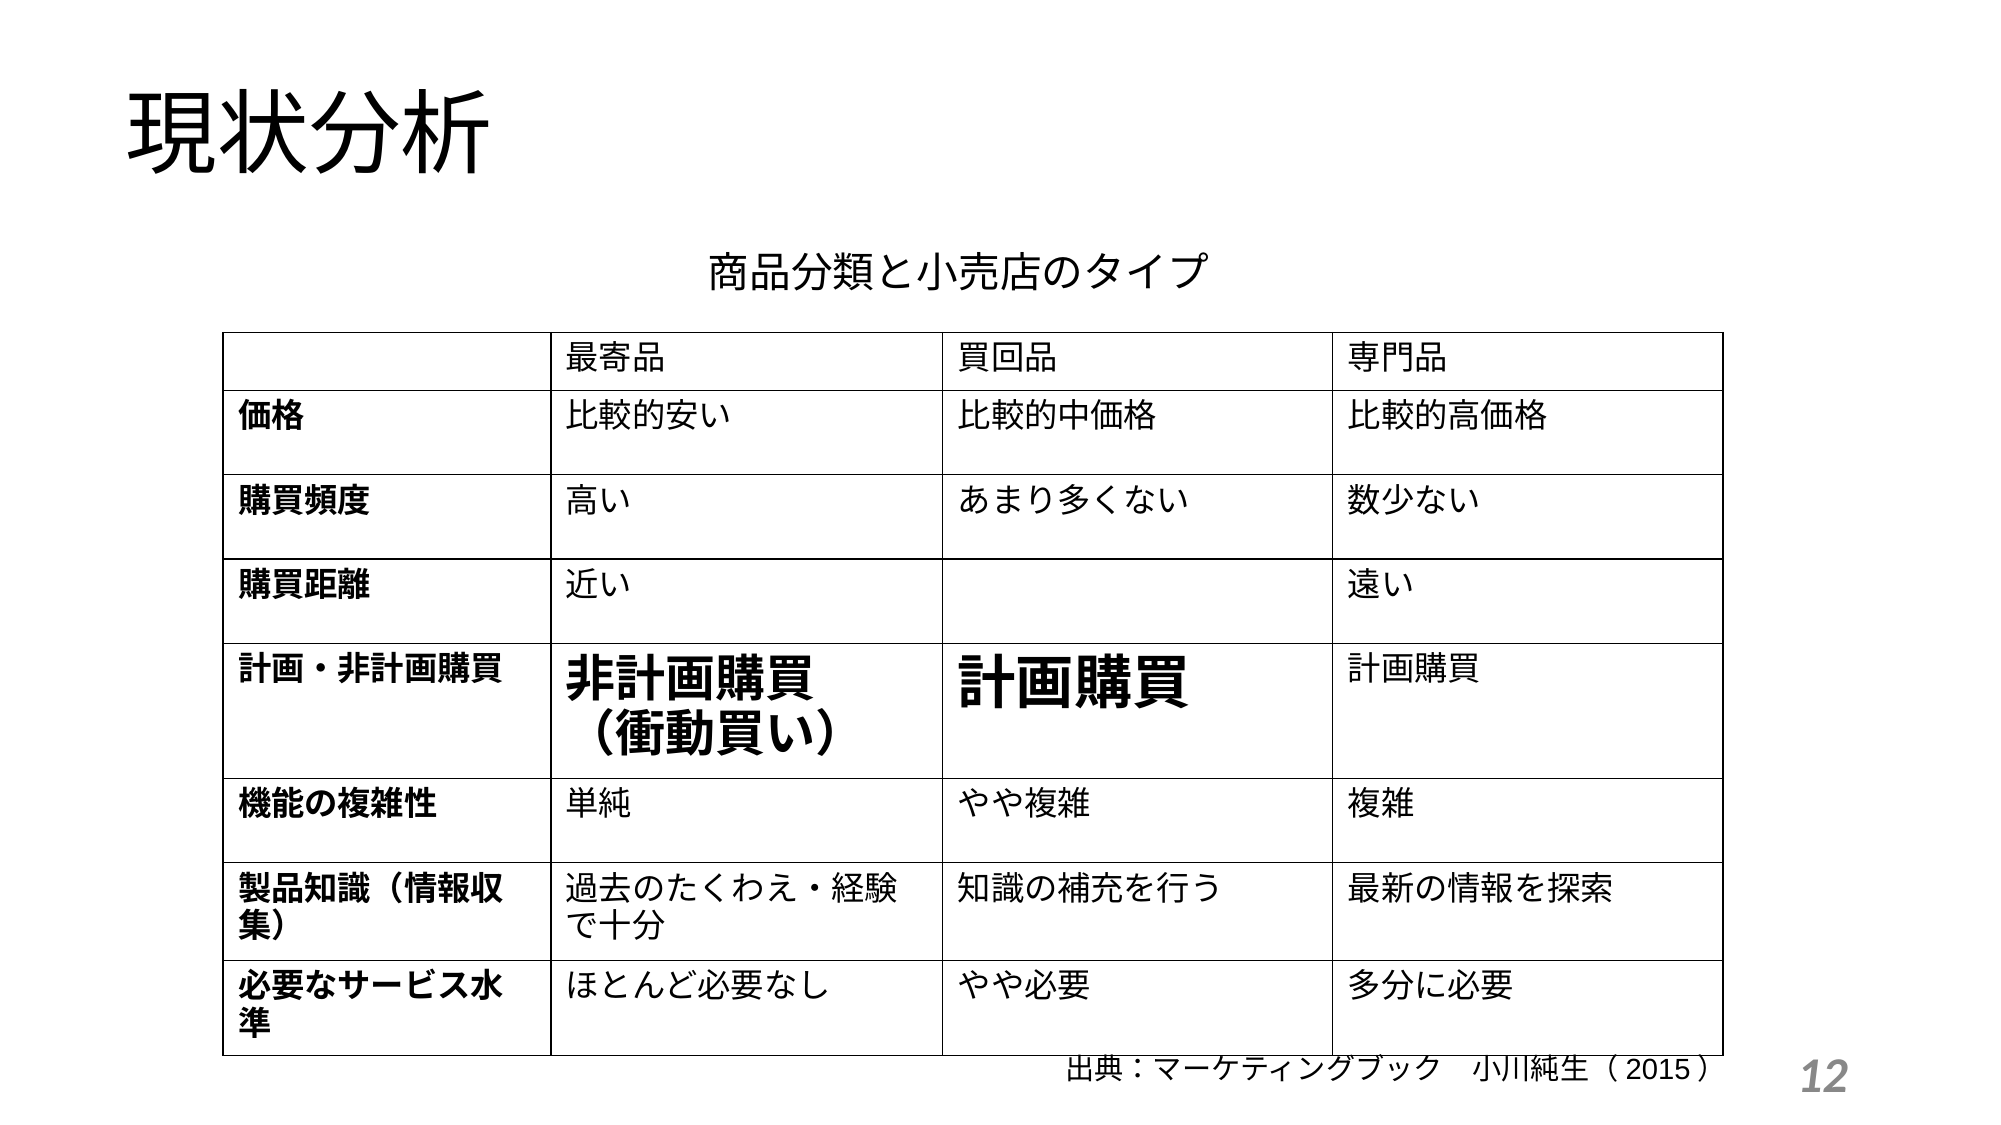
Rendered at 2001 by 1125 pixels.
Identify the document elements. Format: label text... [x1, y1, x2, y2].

table_cell 単純 [552, 779, 942, 862]
table_cell やや必要 [943, 961, 1332, 1055]
table_cell 最新の情報を探索 [1333, 863, 1722, 960]
table_cell 遠い [1333, 560, 1722, 643]
table_cell 計画購買 [943, 644, 1332, 778]
table_cell 近い [552, 560, 942, 643]
table_cell 機能の複雑性 [224, 779, 550, 862]
table_cell 製品知識（情報収集） [224, 863, 550, 960]
table_cell 非計画購買 （衝動買い） [552, 644, 942, 778]
table_cell 計画・非計画購買 [224, 644, 550, 778]
table_cell 数少ない [1333, 475, 1722, 558]
table_cell 高い [552, 475, 942, 558]
table_cell 必要なサービス水準 [224, 961, 550, 1055]
table_cell 過去のたくわえ・経験で十分 [552, 863, 942, 960]
table_cell 知識の補充を行う [943, 863, 1332, 960]
table_cell 計画購買 [1333, 644, 1722, 778]
table_cell 価格 [224, 391, 550, 474]
text_box 商品分類と小売店のタイプ [692, 238, 1504, 305]
table_cell [943, 560, 1332, 643]
slide_number 12 [1809, 1042, 1863, 1103]
table_header 専門品 [1333, 333, 1722, 390]
table_cell 比較的高価格 [1333, 391, 1722, 474]
table_cell やや複雑 [943, 779, 1332, 862]
text_box 出典：マーケティングブック 小川純生（2015） [1050, 1042, 1809, 1104]
table_header [224, 333, 550, 390]
title 現状分析 [110, 21, 1836, 239]
table_header 最寄品 [552, 333, 942, 390]
table_cell 複雑 [1333, 779, 1722, 862]
table_cell 比較的中価格 [943, 391, 1332, 474]
table_header 買回品 [943, 333, 1332, 390]
table_cell 購買頻度 [224, 475, 550, 558]
table_cell 多分に必要 [1333, 961, 1722, 1042]
table_cell 比較的安い [552, 391, 942, 474]
table_cell あまり多くない [943, 475, 1332, 558]
table_cell ほとんど必要なし [552, 961, 942, 1055]
table_cell 購買距離 [224, 560, 550, 643]
